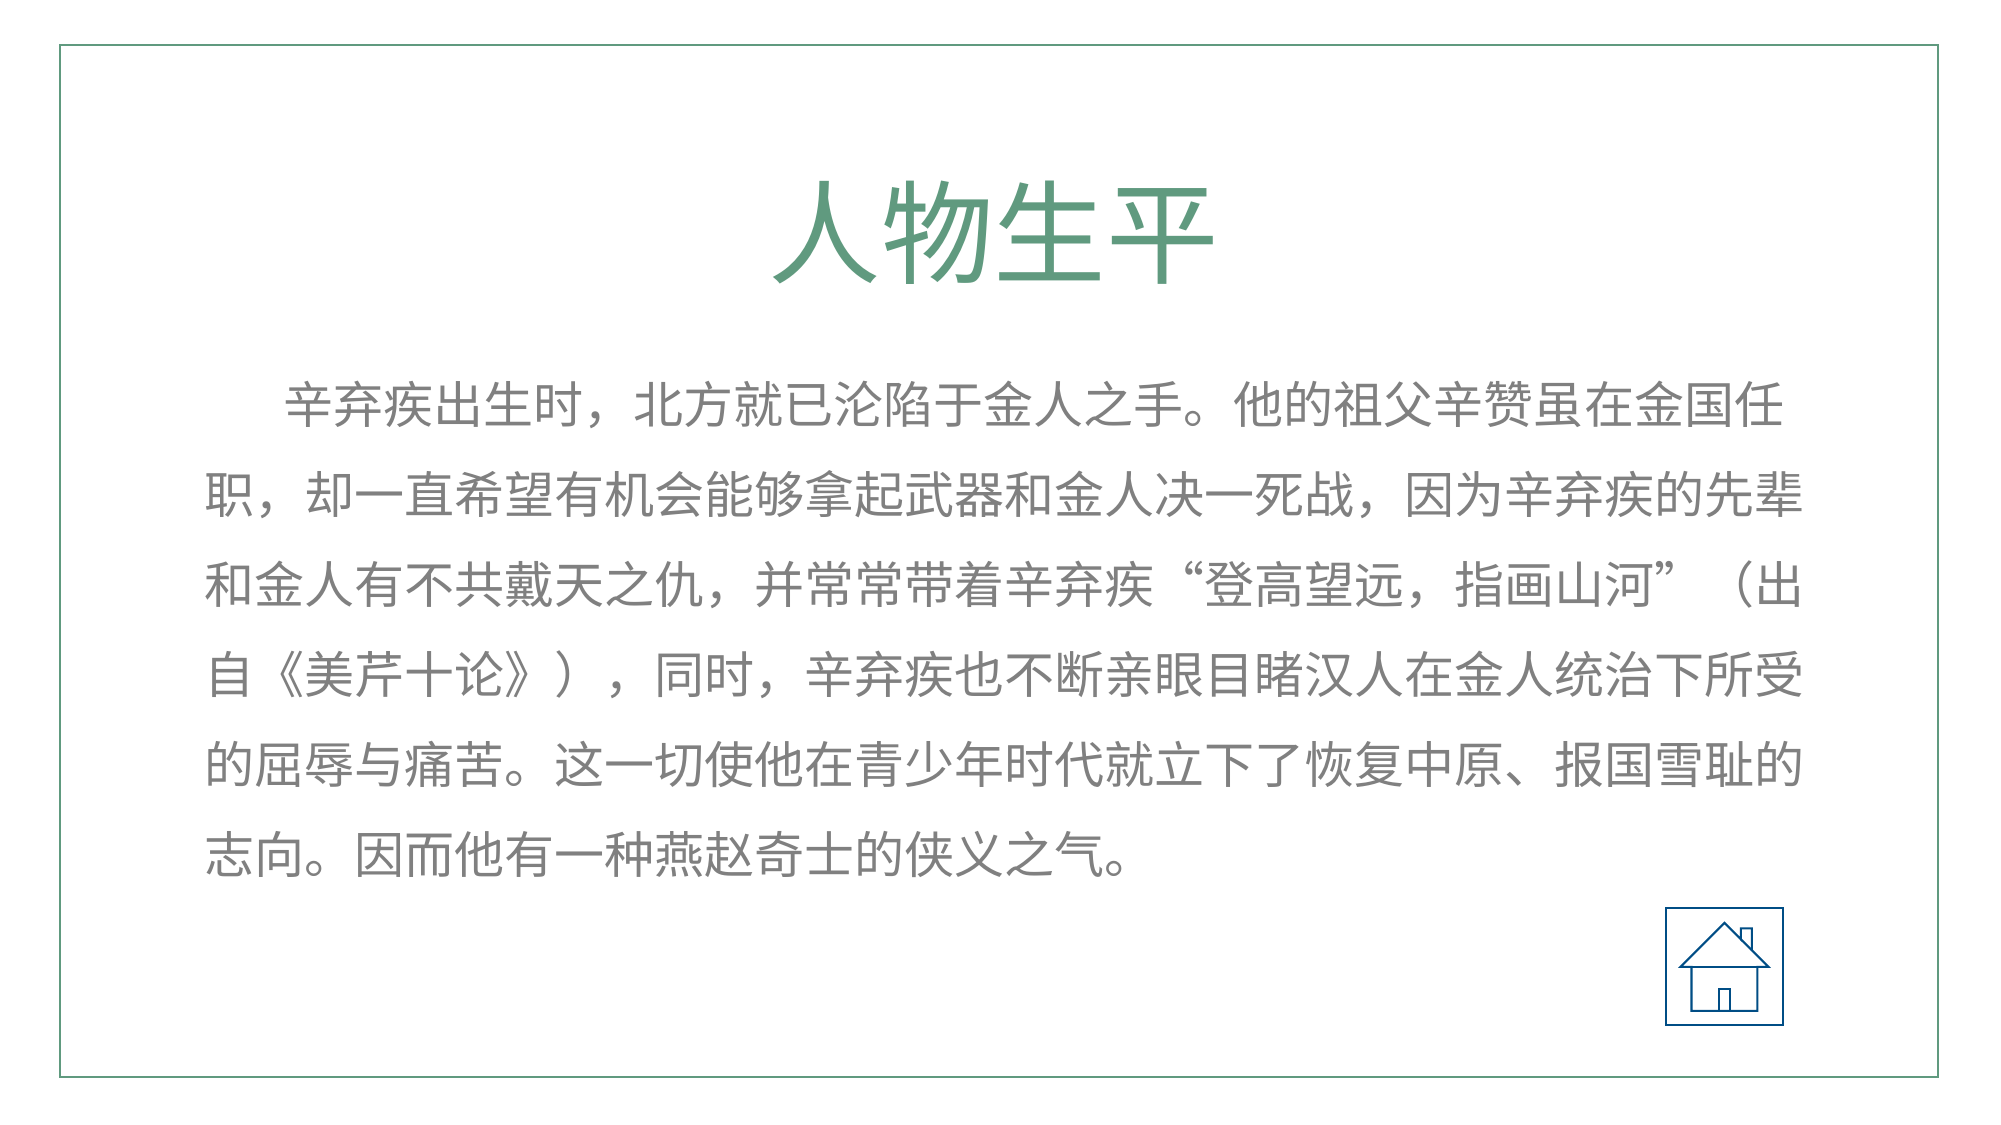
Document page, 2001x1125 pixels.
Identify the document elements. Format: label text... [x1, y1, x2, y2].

text_box [59, 44, 1939, 1078]
text_box 人物生平 [753, 155, 1245, 306]
text_box [1665, 907, 1784, 1026]
text_box 辛弃疾出生时，北方就已沦陷于金人之手。他的祖父辛赞虽在金国任职，却一直希望有机会能够拿起武器和金人决一死战，因为辛弃疾的先辈和金人有不共戴天之仇，并常常带着辛弃疾“登高望远，指画山河”（出自《美芹十论》），同时，辛弃疾也不断亲眼目睹汉人在金人统治下所受的屈辱与痛苦。这一切使他在青少年时代就立下了恢复中原、报国雪耻的志向。因而他有一种燕赵奇士的侠义之气。 [189, 335, 1848, 891]
